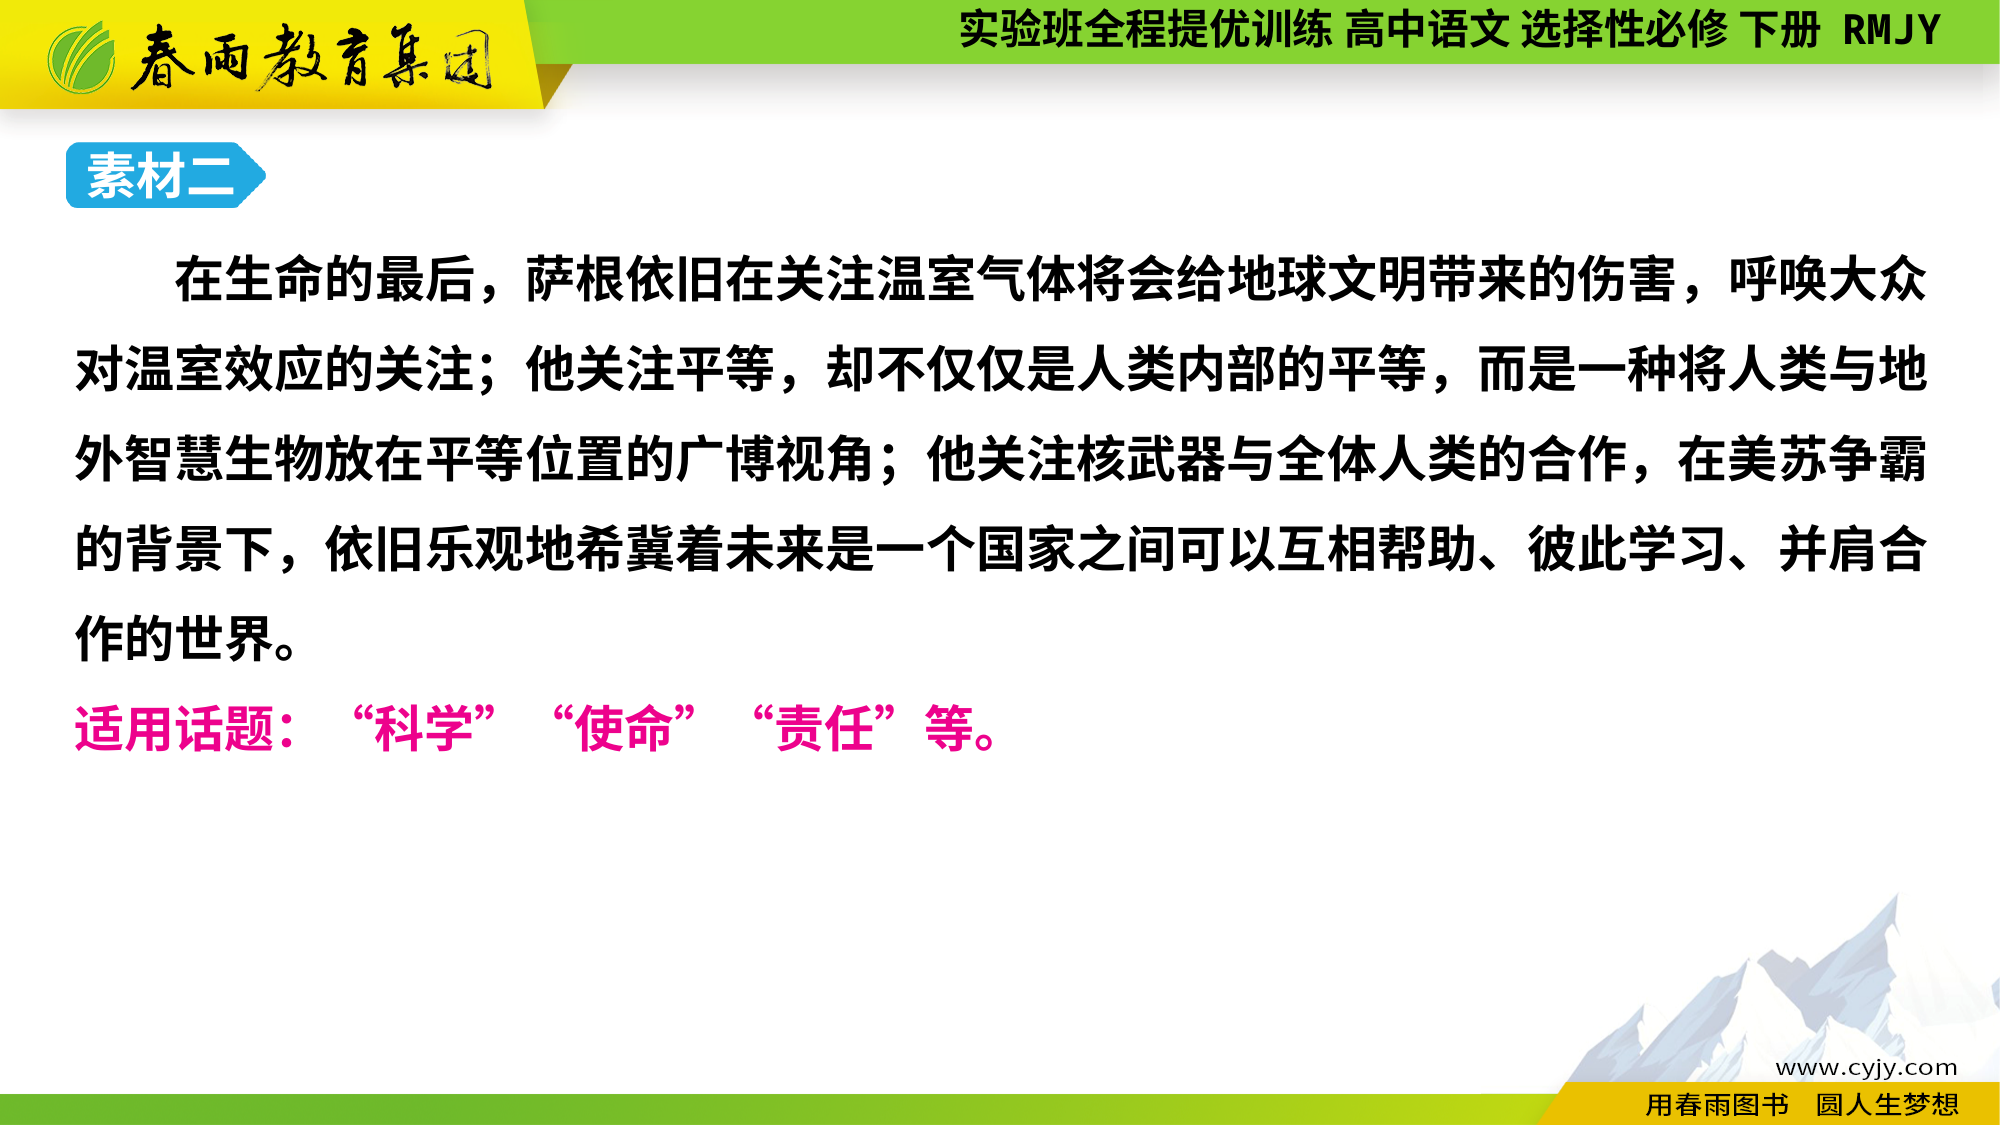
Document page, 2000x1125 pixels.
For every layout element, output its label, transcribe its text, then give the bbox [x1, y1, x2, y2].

list 在生命的最后，萨根依旧在关注温室气体将会给地球文明带来的伤害，呼唤大众对温室效应的关注；他关注平等，却不仅仅是人类内部的平等，而是一种将人类与地外智慧生物放在平等位置的广博视角；他关注核武器与全体人类的合作，在美苏争霸的背景下，依旧乐观地希冀着未来是一个国家之间可以互相帮助、彼此学习、并肩合作的世界。 适用话题：“科学”“使命”“责任”等。 [59, 209, 1944, 771]
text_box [66, 136, 266, 214]
picture [0, 0, 2000, 1125]
